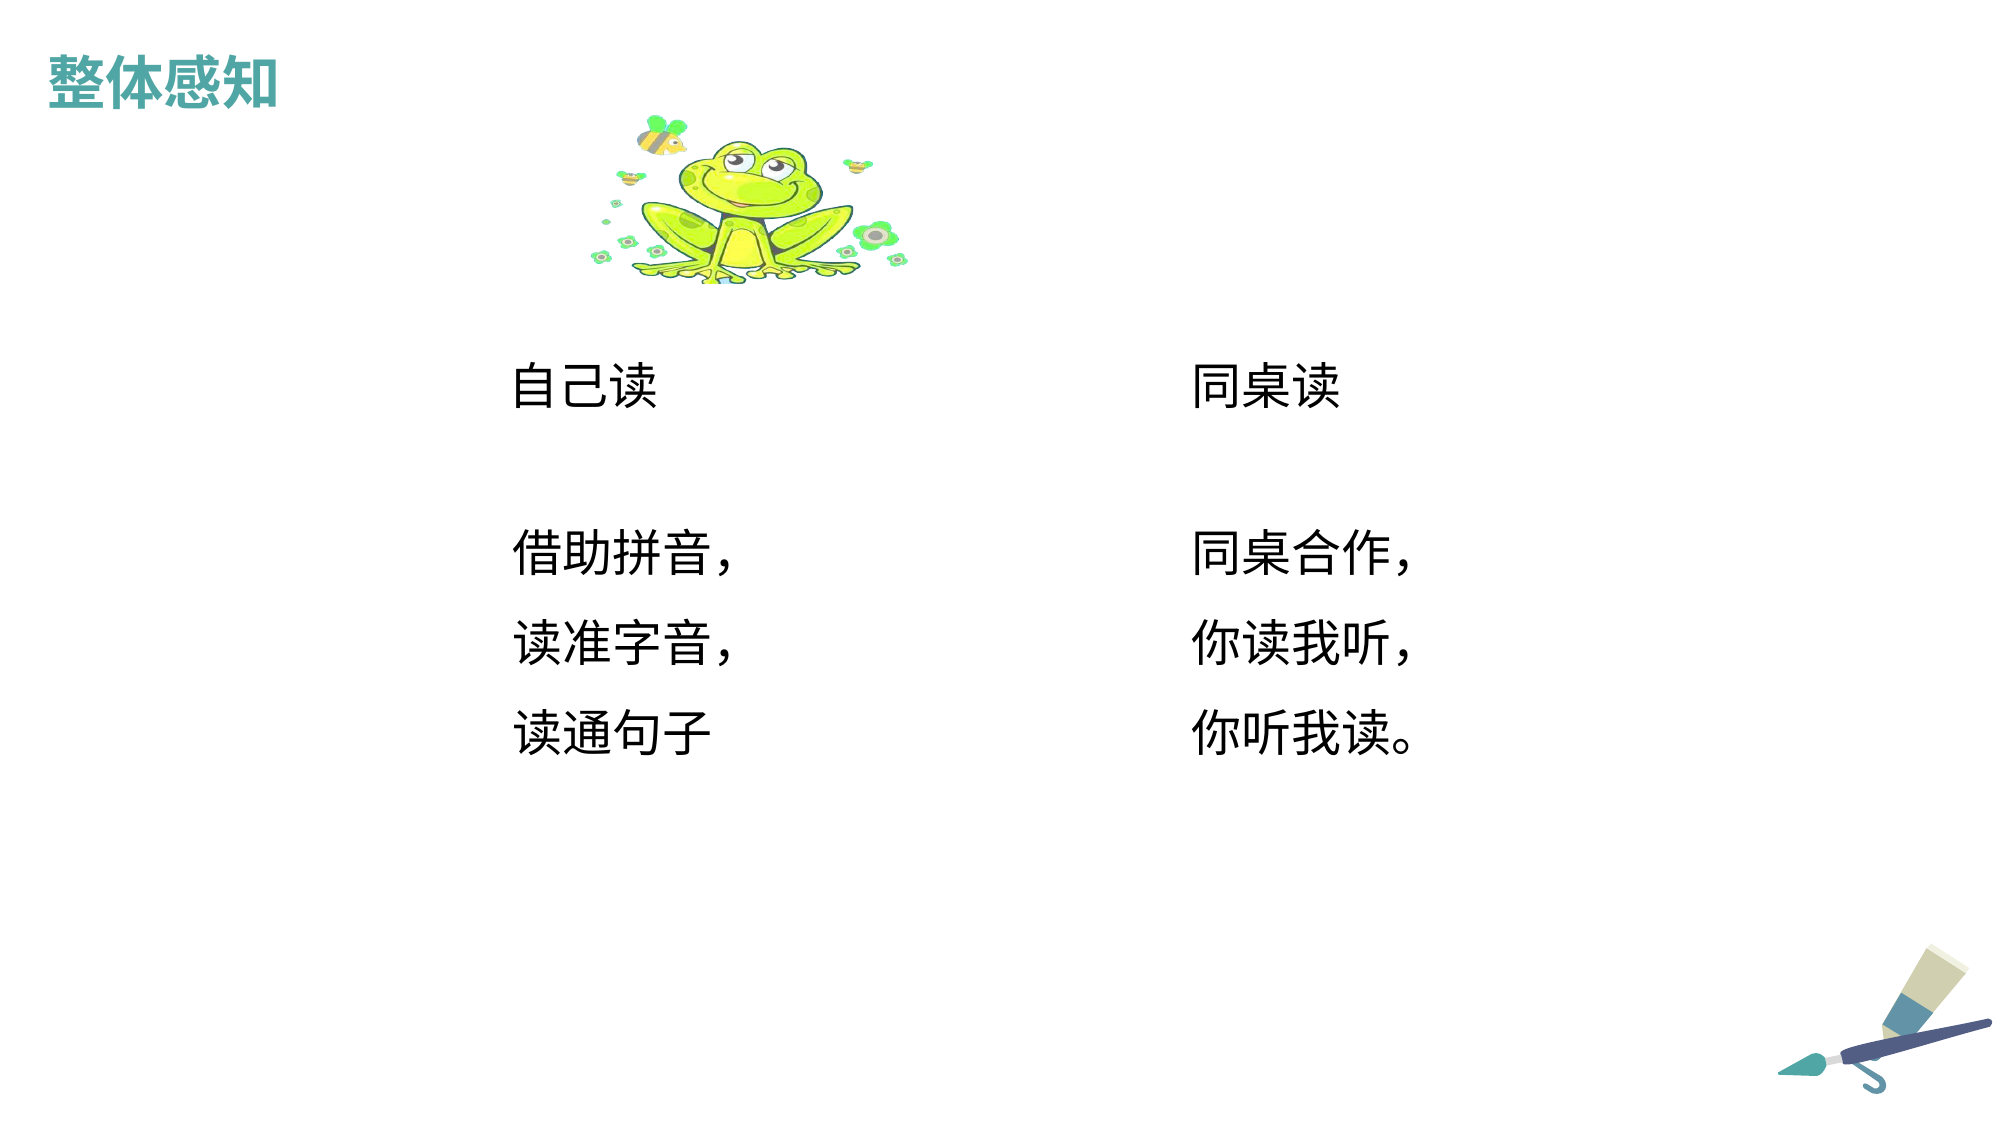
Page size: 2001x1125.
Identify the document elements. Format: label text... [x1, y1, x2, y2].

text_box 自己读 [493, 347, 763, 423]
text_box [1811, 945, 1974, 1125]
picture [586, 97, 944, 284]
text_box 整体感知 [32, 38, 296, 124]
text_box 借助拼音， 读准字音， 读通句子 [498, 483, 935, 769]
text_box 同桌合作， 你读我听， 你听我读。 [1176, 483, 1501, 769]
text_box 同桌读 [1176, 347, 1529, 423]
